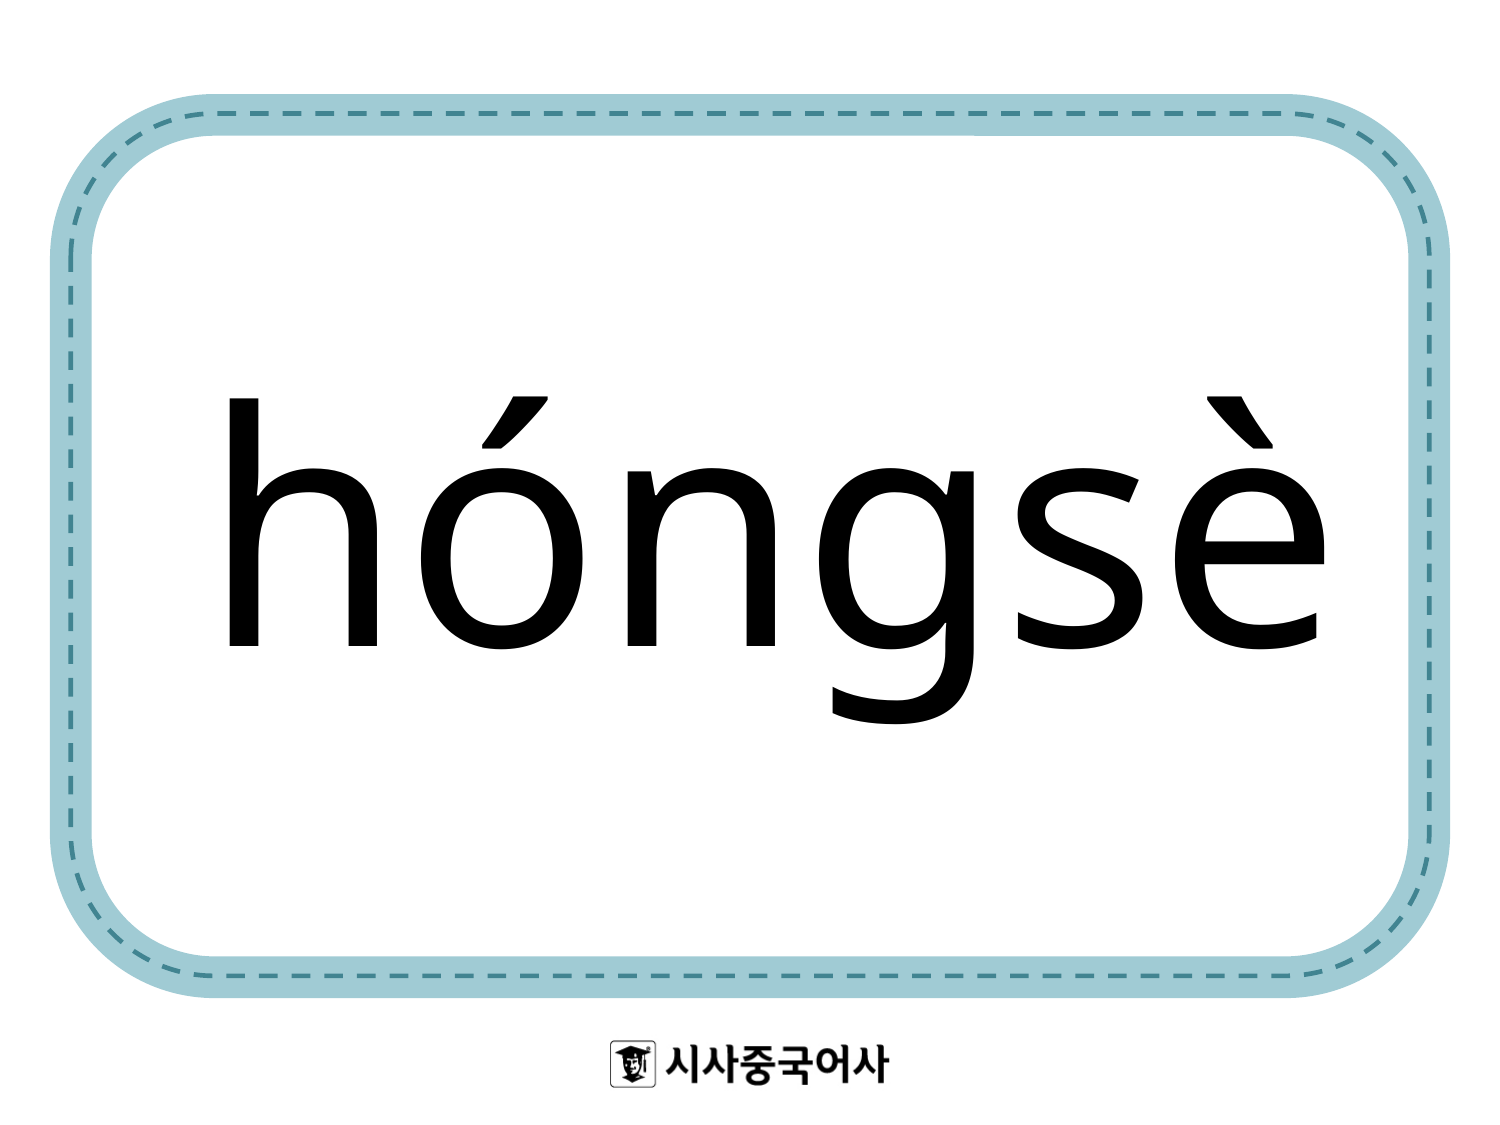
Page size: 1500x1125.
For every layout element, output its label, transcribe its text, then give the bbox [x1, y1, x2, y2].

picture [602, 1034, 898, 1094]
text_box hóngsè [167, 242, 1376, 906]
